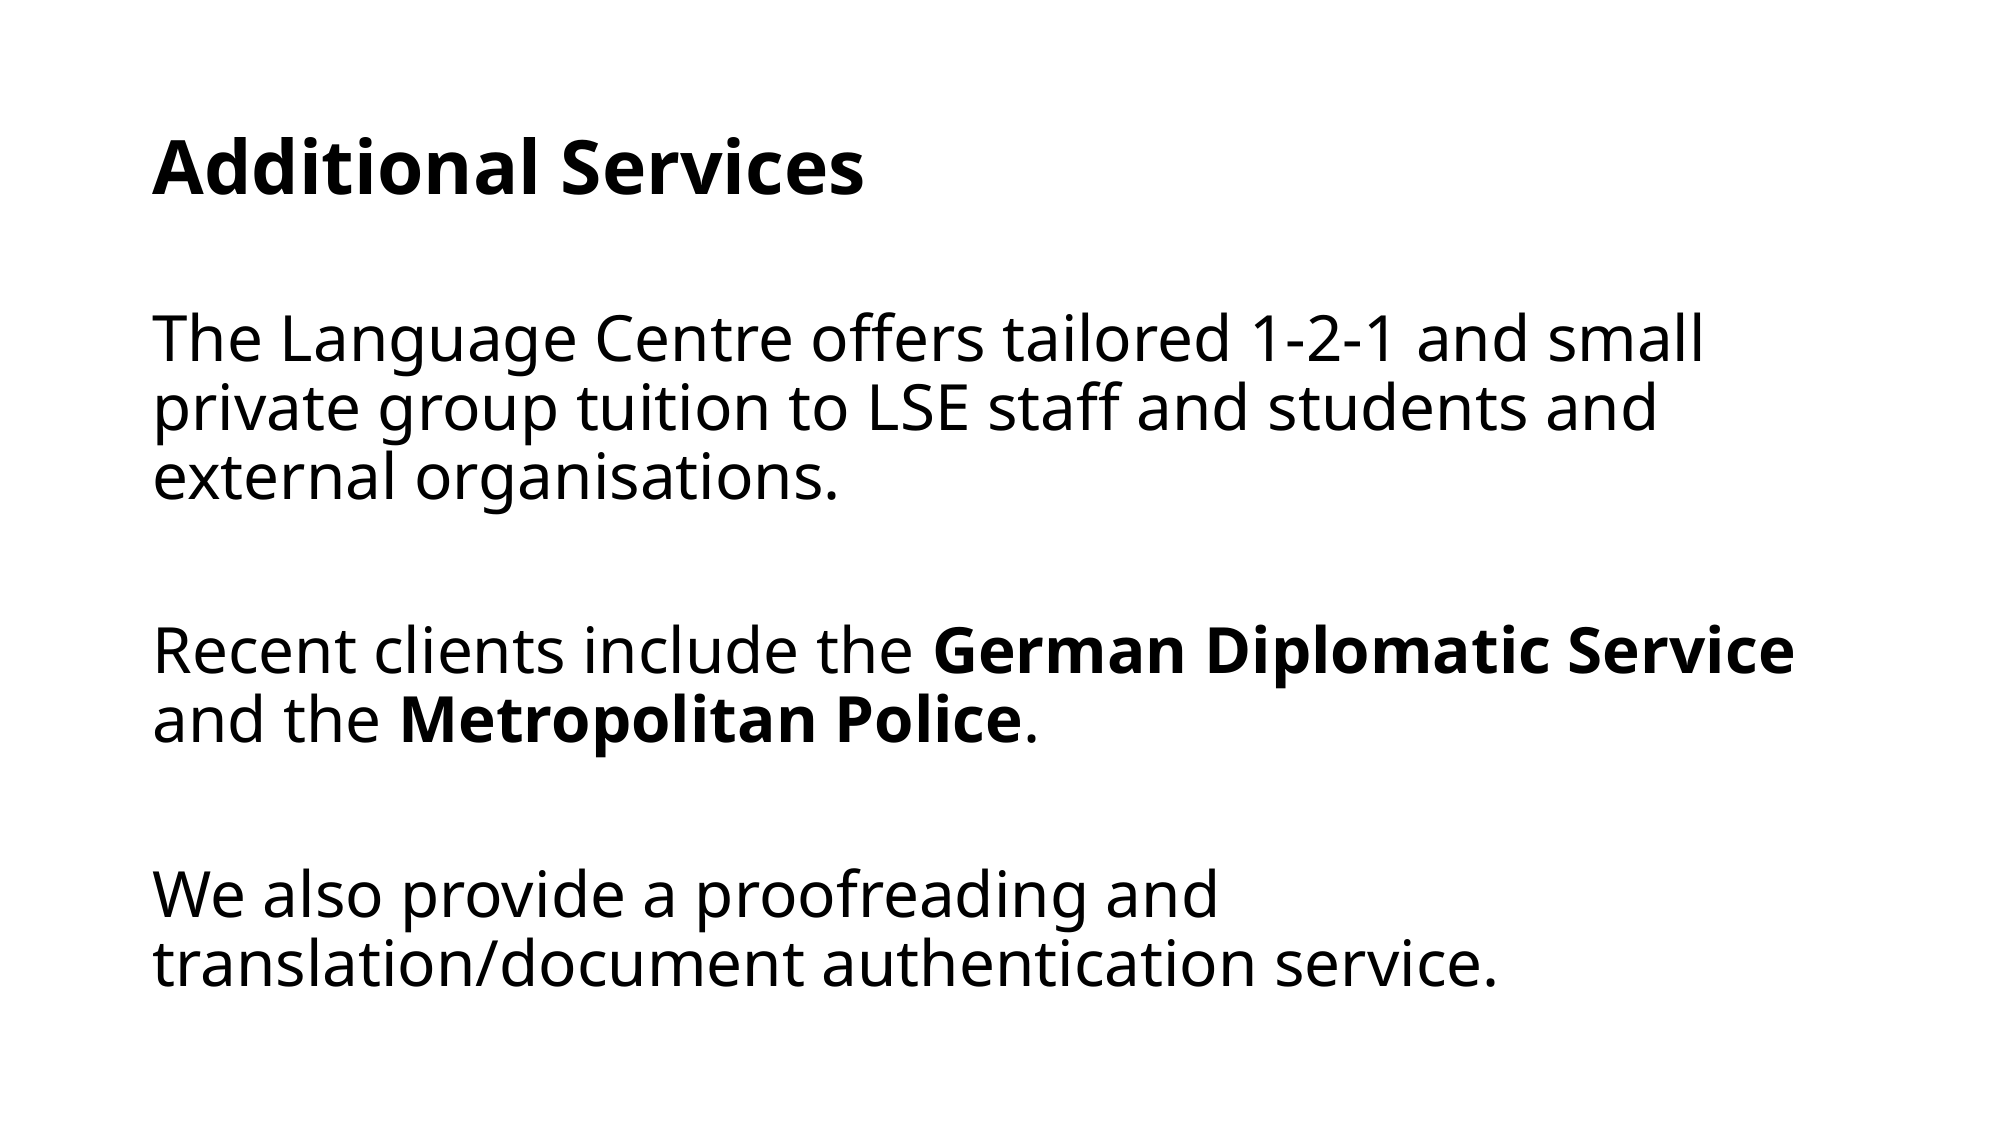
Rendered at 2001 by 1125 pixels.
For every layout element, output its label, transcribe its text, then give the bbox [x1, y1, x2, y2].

list The Language Centre offers tailored 1-2-1 and small private group tuition to LSE staff and students and external organisations. Recent clients include the German Diplomatic Service and the Metropolitan Police. We also provide a proofreading and translation/document authentication service. [137, 299, 1863, 1014]
title Additional Services [137, 59, 1863, 281]
